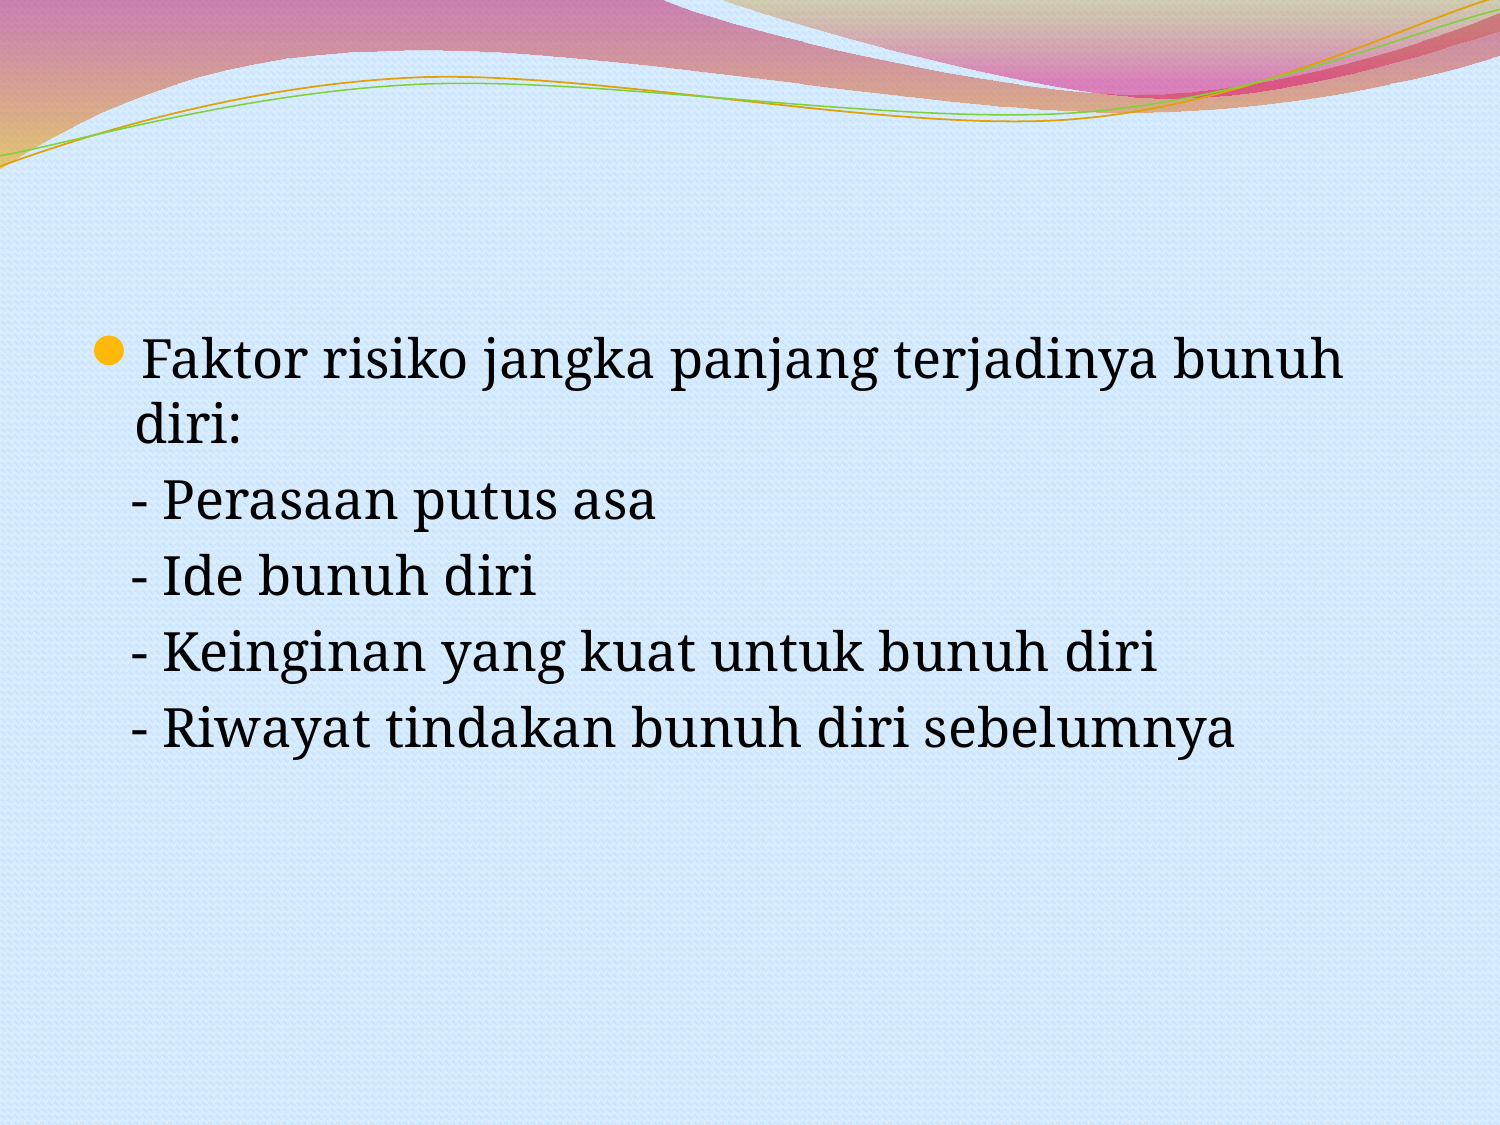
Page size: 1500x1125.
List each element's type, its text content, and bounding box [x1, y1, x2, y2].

list Faktor risiko jangka panjang terjadinya bunuh diri: - Perasaan putus asa - Ide bunuh diri - Keinginan yang kuat untuk bunuh diri - Riwayat tindakan bunuh diri sebelumnya [75, 317, 1425, 1038]
